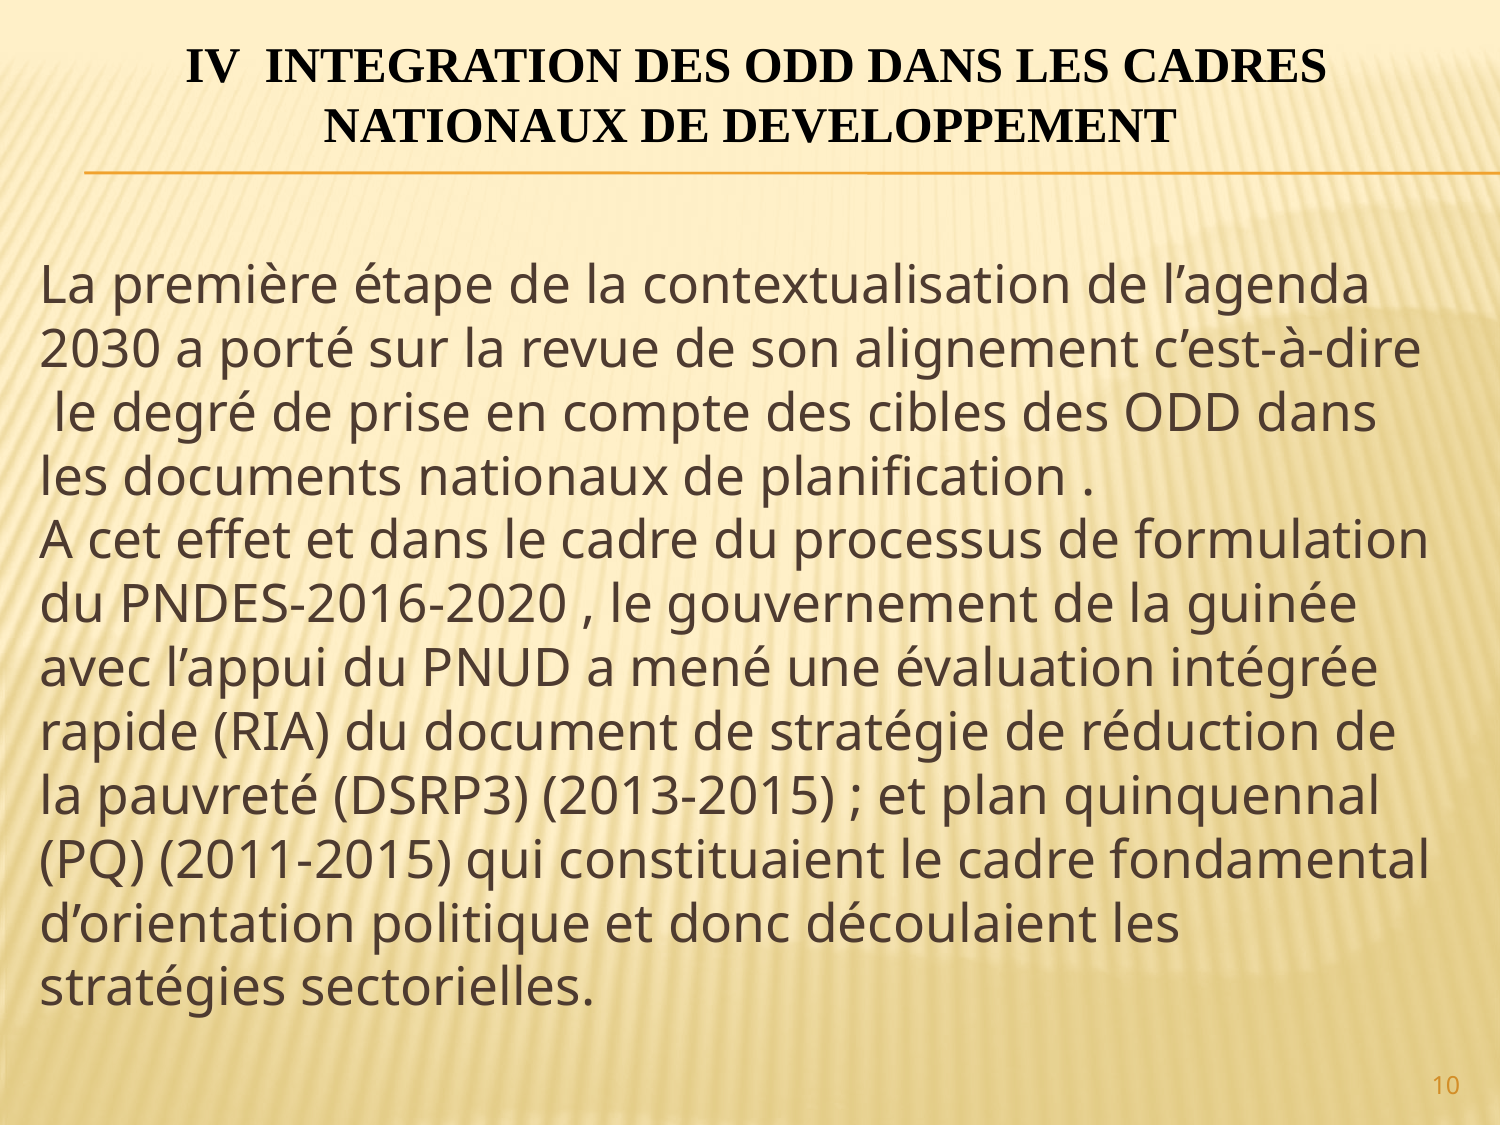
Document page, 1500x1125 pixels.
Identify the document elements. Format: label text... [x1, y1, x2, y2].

title La première étape de la contextualisation de l’agenda 2030 a porté sur la revue de son alignement c’est-à-dire le degré de prise en compte des cibles des ODD dans les documents nationaux de planification . A cet effet et dans le cadre du processus de formulation du PNDES-2016-2020 , le gouvernement de la guinée avec l’appui du PNUD a mené une évaluation intégrée rapide (RIA) du document de stratégie de réduction de la pauvreté (DSRP3) (2013-2015) ; et plan quinquennal (PQ) (2011-2015) qui constituaient le cadre fondamental d’orientation politique et donc découlaient les stratégies sectorielles. [24, 174, 1450, 1088]
text_box [37, 99, 1400, 205]
text_box IV INTEGRATION DES ODD DANS LES CADRES NATIONAUX DE DEVELOPPEMENT [74, 24, 1438, 160]
slide_number 10 [1350, 1062, 1475, 1103]
